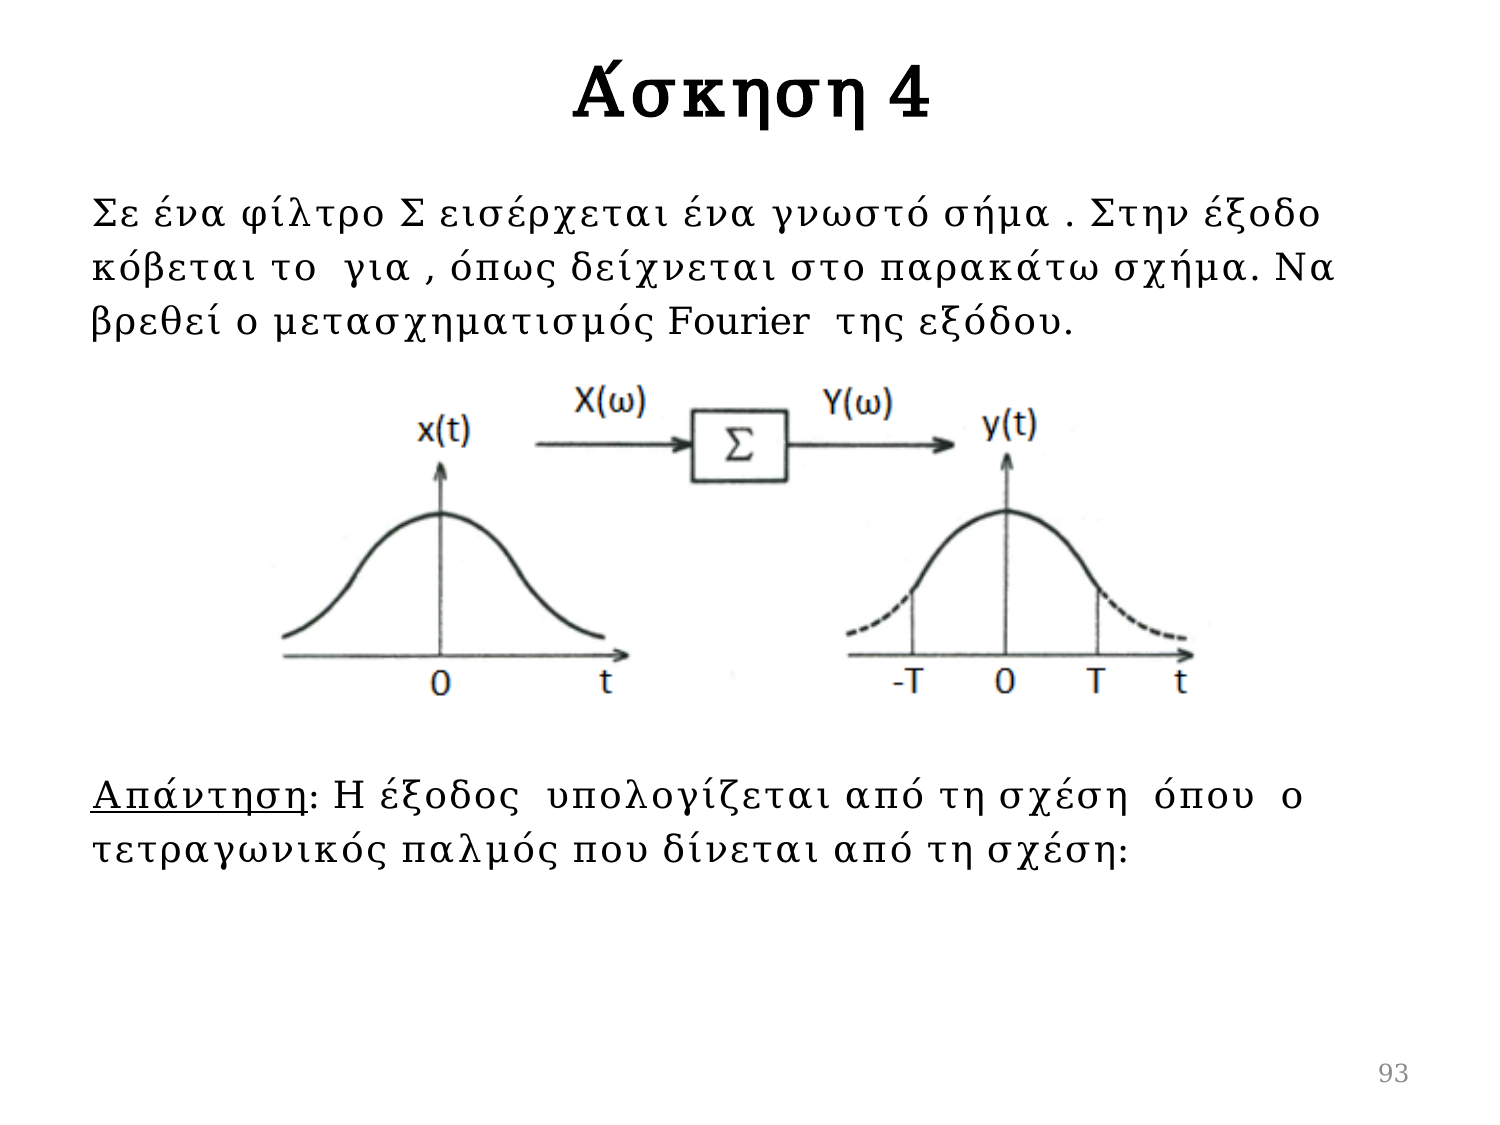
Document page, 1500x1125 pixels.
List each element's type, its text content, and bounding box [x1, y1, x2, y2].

title Άσκηση 4 [75, 19, 1425, 159]
slide_number 93 [1222, 1042, 1425, 1103]
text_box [253, 373, 1223, 727]
